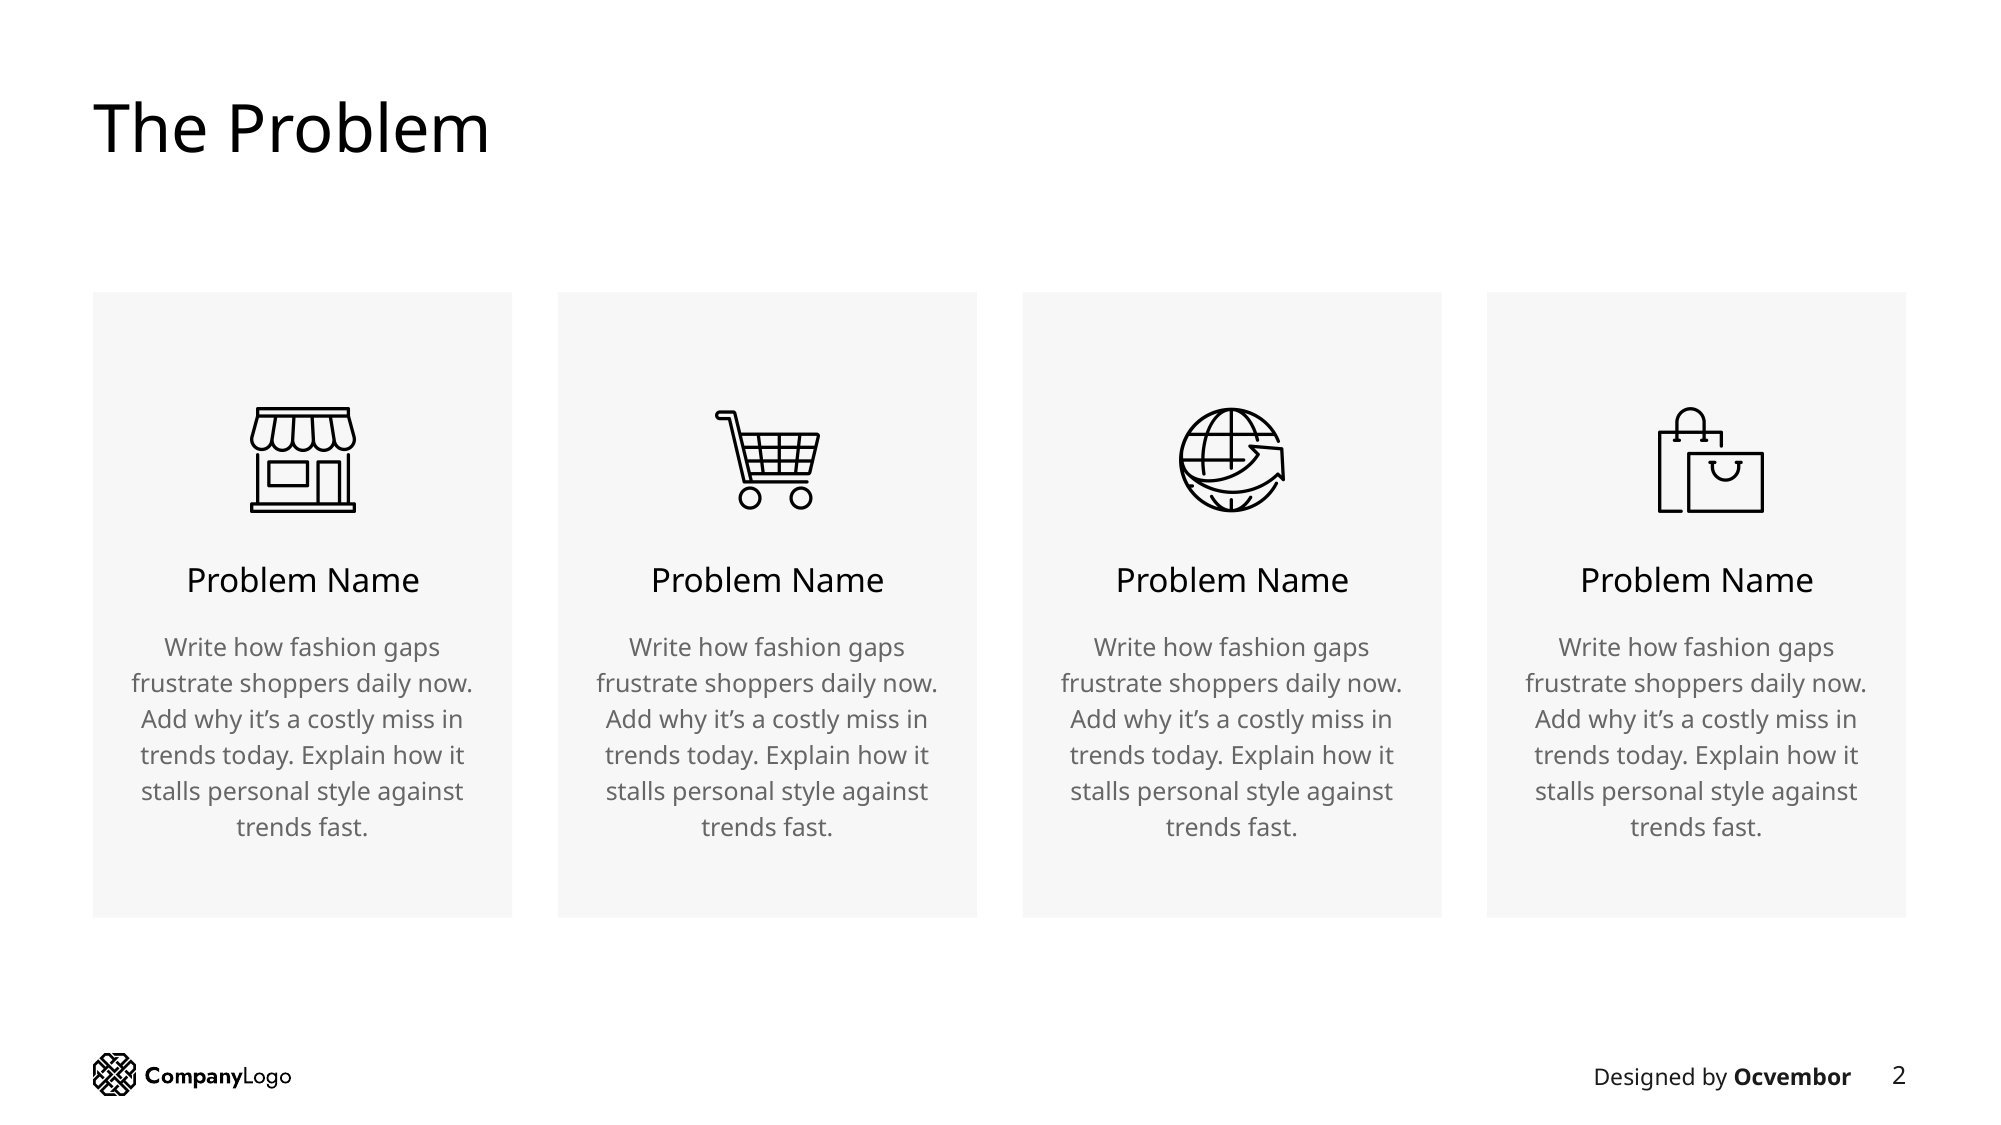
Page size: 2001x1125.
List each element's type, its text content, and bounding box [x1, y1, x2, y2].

text_box Write how fashion gaps frustrate shoppers daily now. Add why it’s a costly miss in trends today. Explain how it stalls personal style against trends fast. [1057, 625, 1407, 842]
text_box Write how fashion gaps frustrate shoppers daily now. Add why it’s a costly miss in trends today. Explain how it stalls personal style against trends fast. [1522, 625, 1872, 842]
text_box [1022, 292, 1442, 918]
text_box [557, 292, 978, 918]
picture [714, 407, 821, 513]
text_box Write how fashion gaps frustrate shoppers daily now. Add why it’s a costly miss in trends today. Explain how it stalls personal style against trends fast. [128, 625, 478, 842]
picture [1179, 407, 1285, 513]
text_box Problem Name [1057, 559, 1407, 600]
text_box Problem Name [593, 559, 942, 600]
text_box [1486, 292, 1907, 918]
text_box Problem Name [128, 559, 478, 600]
text_box [92, 292, 513, 918]
text_box Problem Name [1522, 559, 1872, 600]
picture [93, 1053, 136, 1096]
picture [1658, 407, 1764, 513]
title The Problem [93, 85, 1907, 162]
text_box Write how fashion gaps frustrate shoppers daily now. Add why it’s a costly miss in trends today. Explain how it stalls personal style against trends fast. [593, 625, 942, 842]
picture [249, 407, 356, 513]
